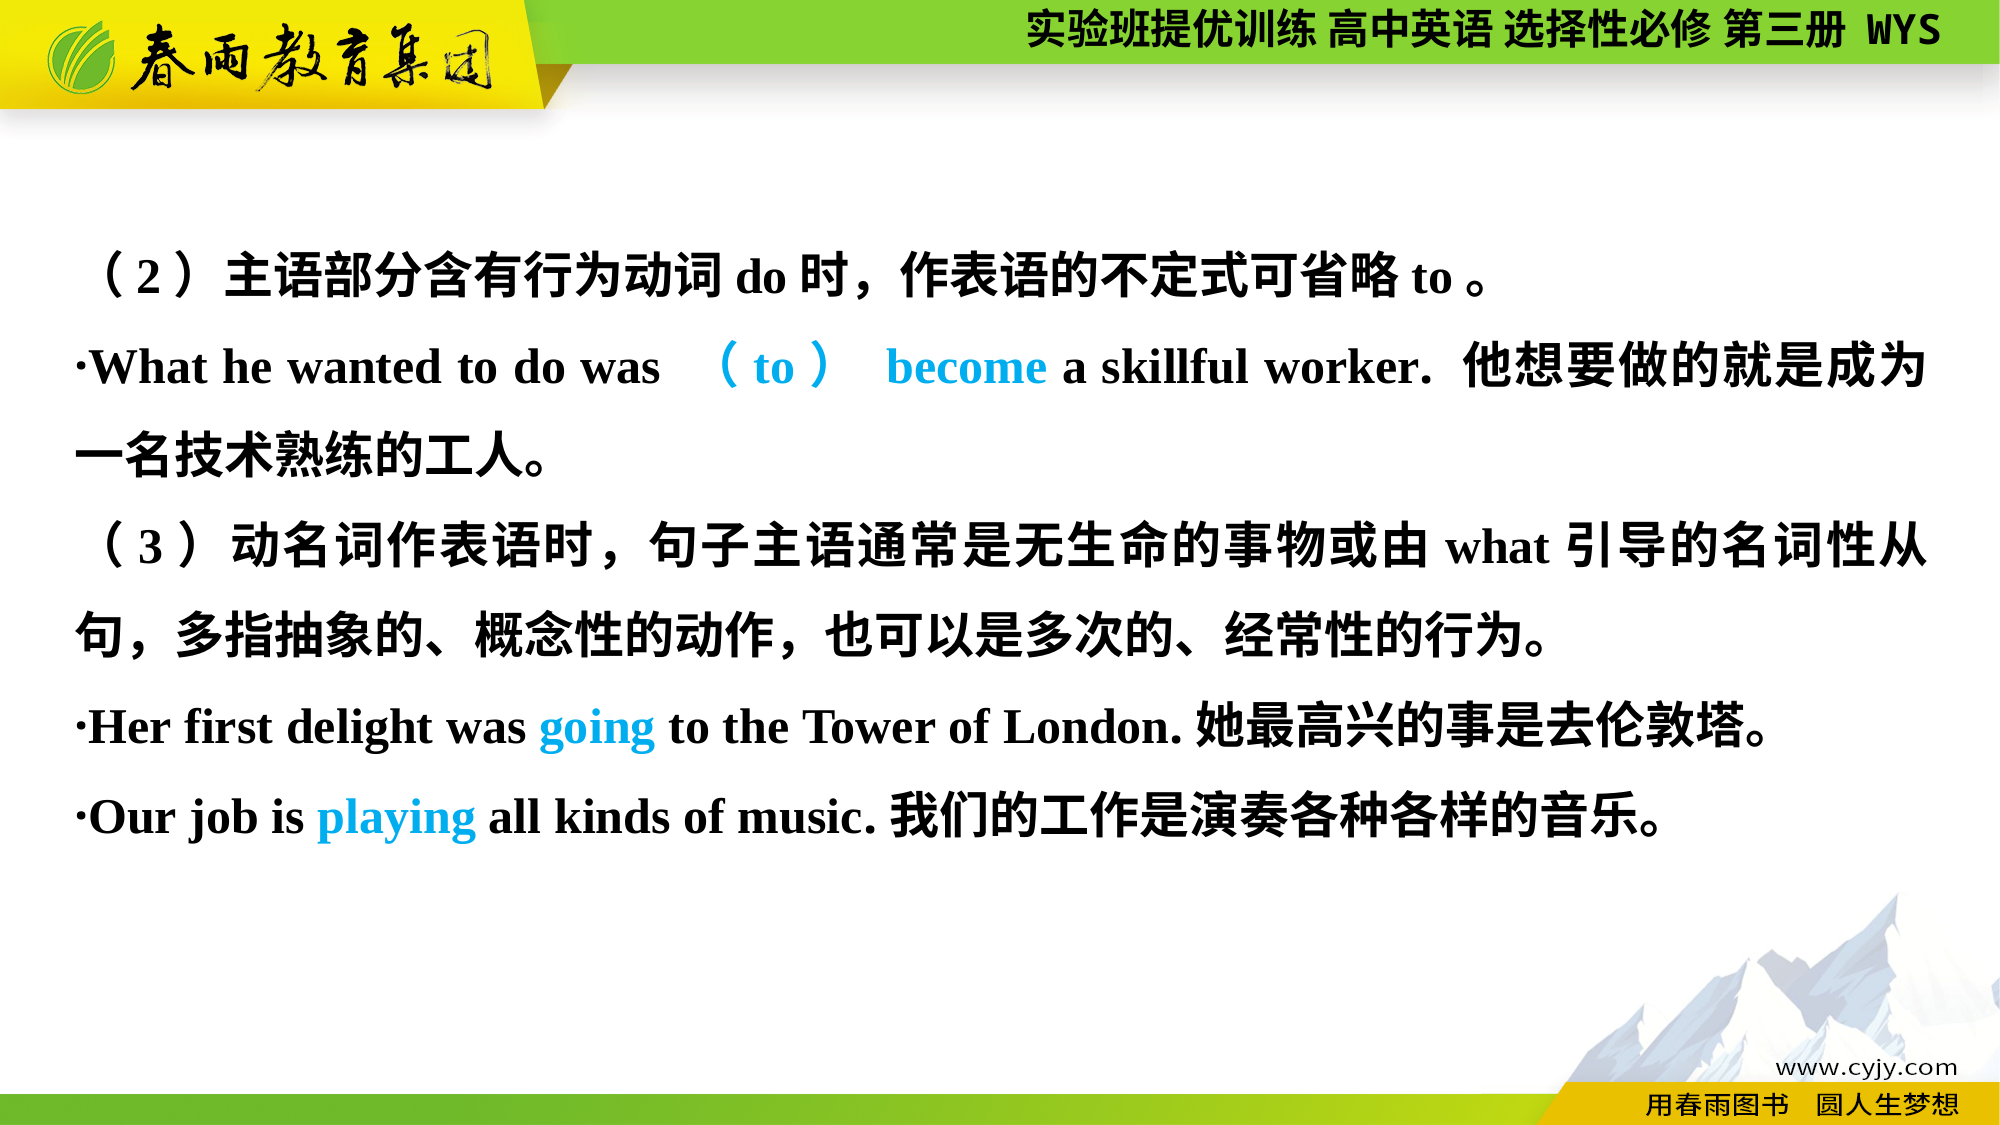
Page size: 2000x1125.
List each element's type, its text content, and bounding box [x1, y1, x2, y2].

picture [0, 0, 2000, 1125]
list （2）主语部分含有行为动词do时，作表语的不定式可省略to。 ·What he wanted to do was （to） become a skillful worker. 他想要做的就是成为一名技术熟练的工人。 （3）动名词作表语时，句子主语通常是无生命的事物或由what引导的名词性从句，多指抽象的、概念性的动作，也可以是多次的、经常性的行为。 ·Her first delight was going to the Tower of London.她最高兴的事是去伦敦塔。 ·Our job is playing all kinds of music.我们的工作是演奏各种各样的音乐。 [59, 206, 1944, 858]
